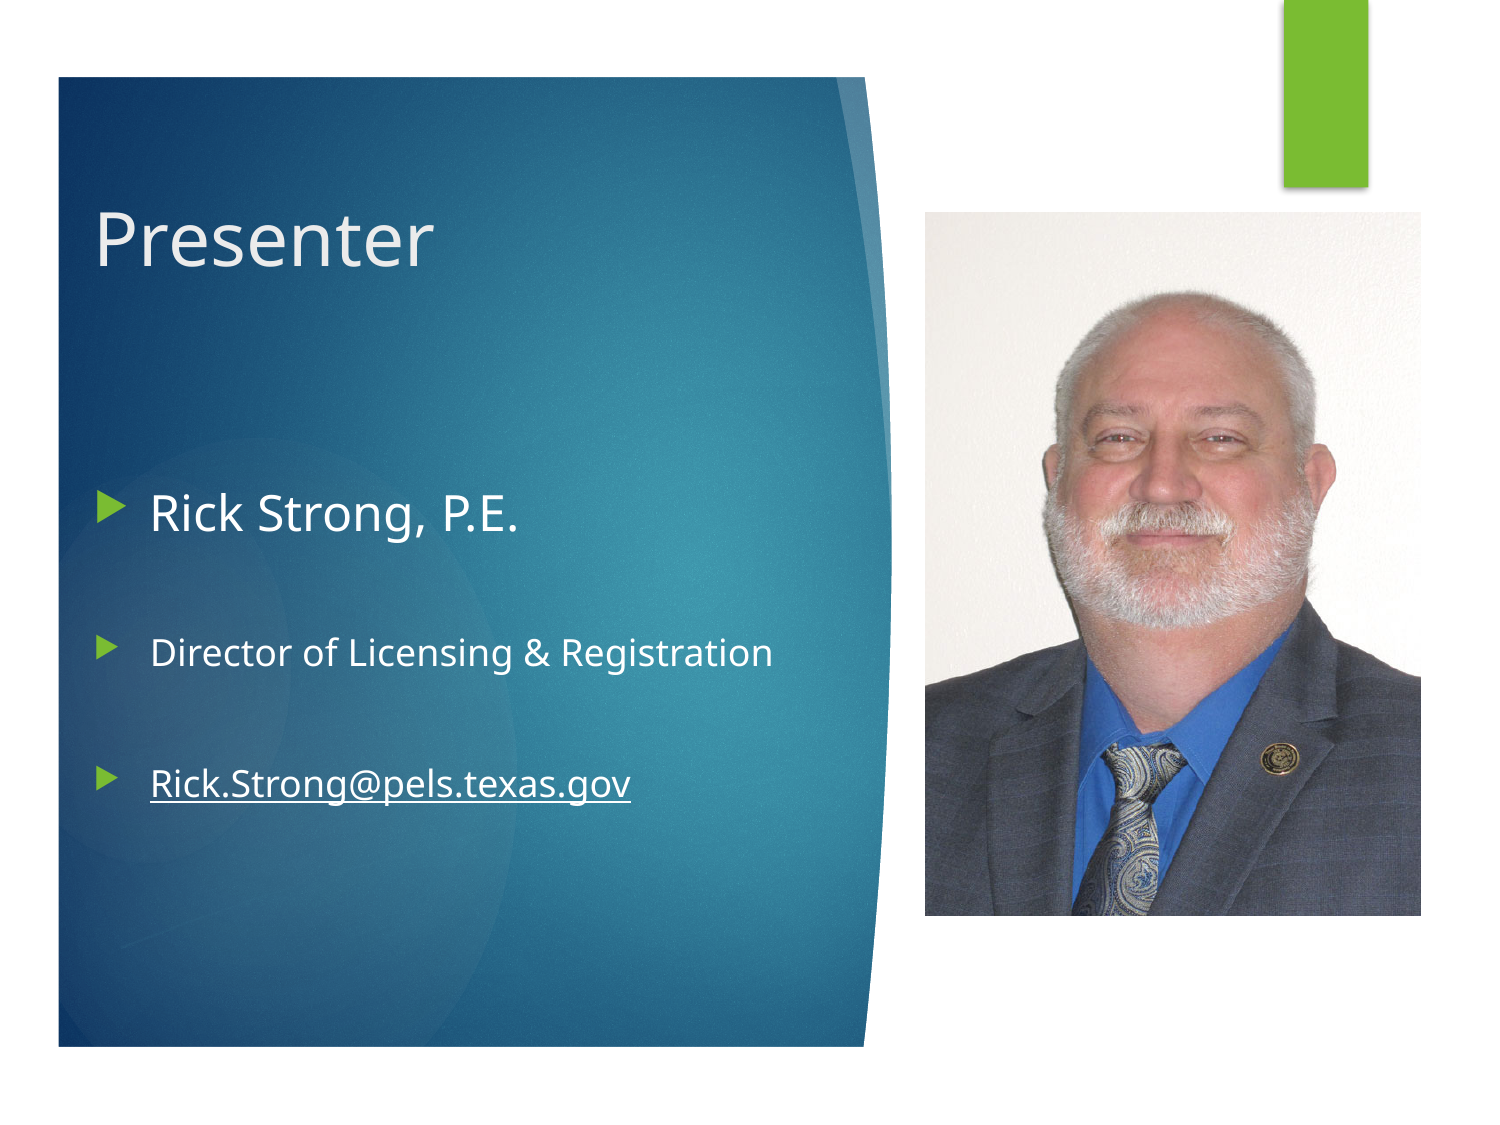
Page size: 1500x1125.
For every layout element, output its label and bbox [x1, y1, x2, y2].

picture [925, 211, 1421, 916]
text_box [0, 0, 1500, 1125]
